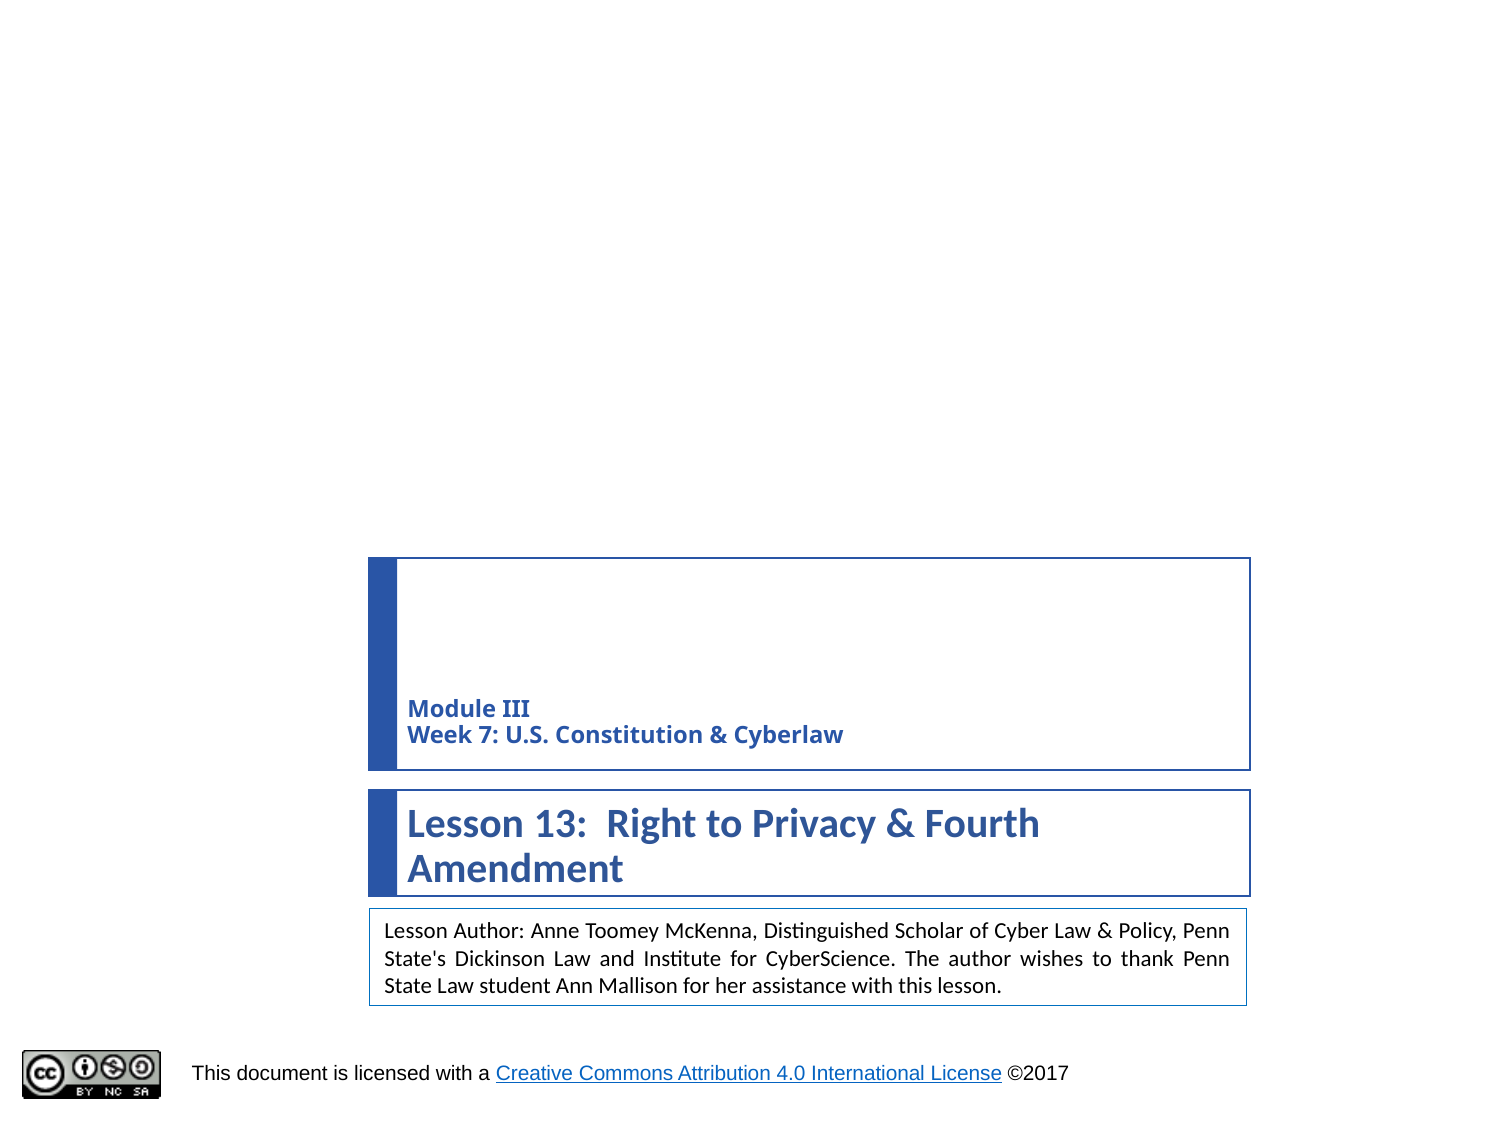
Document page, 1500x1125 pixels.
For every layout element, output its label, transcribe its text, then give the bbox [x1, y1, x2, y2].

picture [22, 1050, 161, 1099]
text_box Lesson Author: Anne Toomey McKenna, Distinguished Scholar of Cyber Law & Policy, Penn State's Dickinson Law and Institute for CyberScience. The author wishes to thank Penn State Law student Ann Mallison for her assistance with this lesson. [369, 908, 1247, 1006]
title Module III Week 7: U.S. Constitution & Cyberlaw [392, 624, 1246, 757]
list Lesson 13: Right to Privacy & Fourth Amendment [392, 819, 1249, 873]
